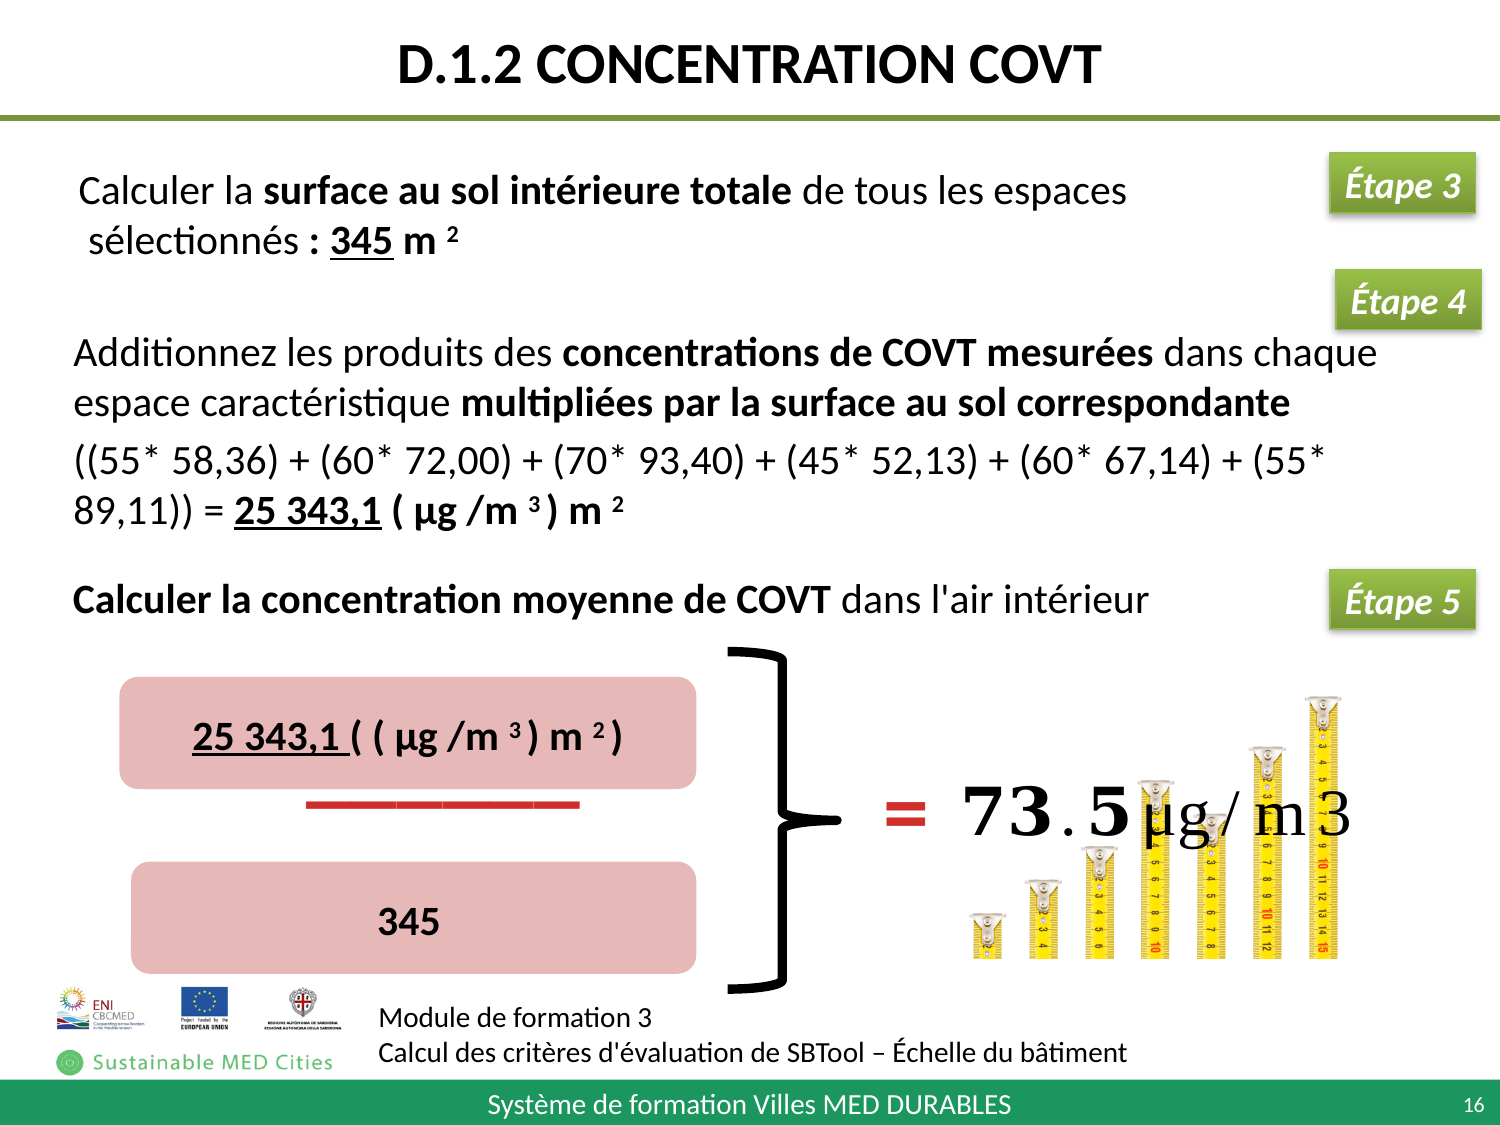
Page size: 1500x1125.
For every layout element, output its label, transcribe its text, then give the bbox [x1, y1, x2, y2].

text_box Calculer la surface au sol intérieure totale de tous les espaces sélectionnés : 345 m 2 [63, 155, 1143, 271]
text_box Étape 5 [1330, 569, 1476, 630]
text_box ______ [784, 697, 951, 823]
text_box Additionnez les produits des concentrations de COVT mesurées dans chaque espace caractéristique multipliées par la surface au sol correspondante ((55* 58,36) + (60* 72,00) + (70* 93,40) + (45* 52,13) + (60* 67,14) + (55* 89,11)) = 25 343,1 ( μg /m 3 ) m 2 [58, 317, 1409, 507]
text_box 345 [128, 859, 699, 970]
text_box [956, 688, 1352, 960]
text_box Étape 3 [1329, 152, 1476, 214]
title D.1.2 CONCENTRATION COVT [0, 0, 1500, 121]
text_box [727, 650, 838, 970]
text_box Étape 4 [1335, 269, 1482, 330]
text_box Calculer la concentration moyenne de COVT dans l'air intérieur [58, 564, 1330, 630]
text_box 25 343,1 ( ( μg /m 3 ) m 2 ) [117, 674, 699, 697]
text_box ______ [0, 697, 727, 823]
text_box = [868, 823, 944, 870]
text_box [0, 972, 1500, 1125]
